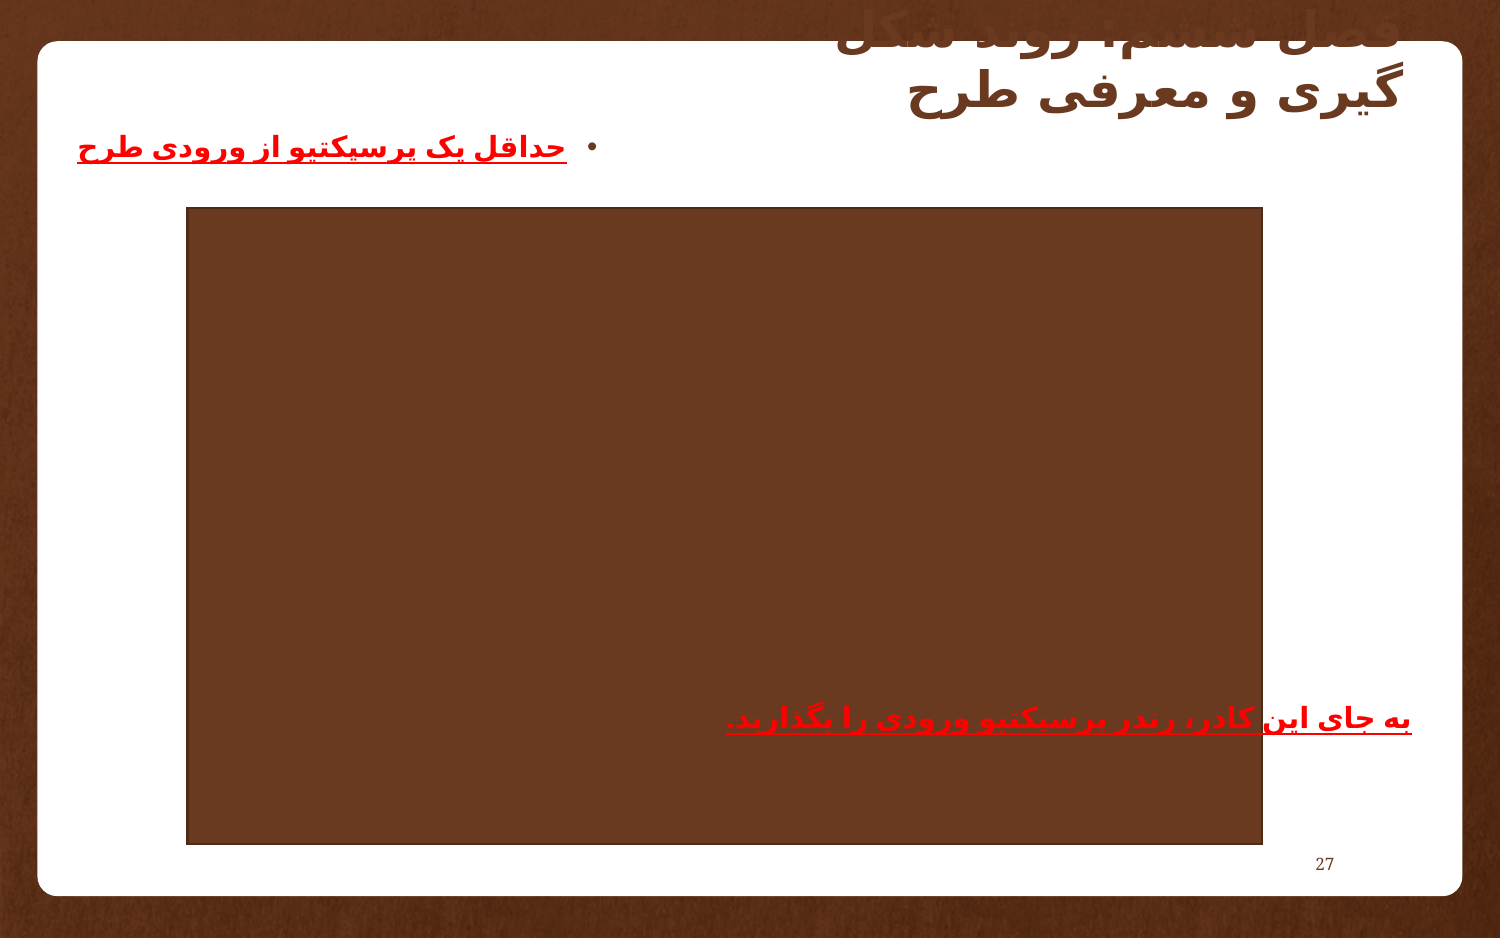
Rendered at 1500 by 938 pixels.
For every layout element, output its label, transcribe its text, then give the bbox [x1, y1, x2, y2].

slide_number 27 [1262, 843, 1350, 886]
text_box به جاي اين کادر، رندر پرسپکتيو ورودي را بگذاريد. [224, 697, 1424, 744]
list حداقل یک پرسپکتيو از ورودی طرح [0, 125, 613, 404]
title فصل ششم: روند شکل گیری و معرفی طرح [812, 50, 1419, 125]
text_box [186, 207, 1263, 845]
